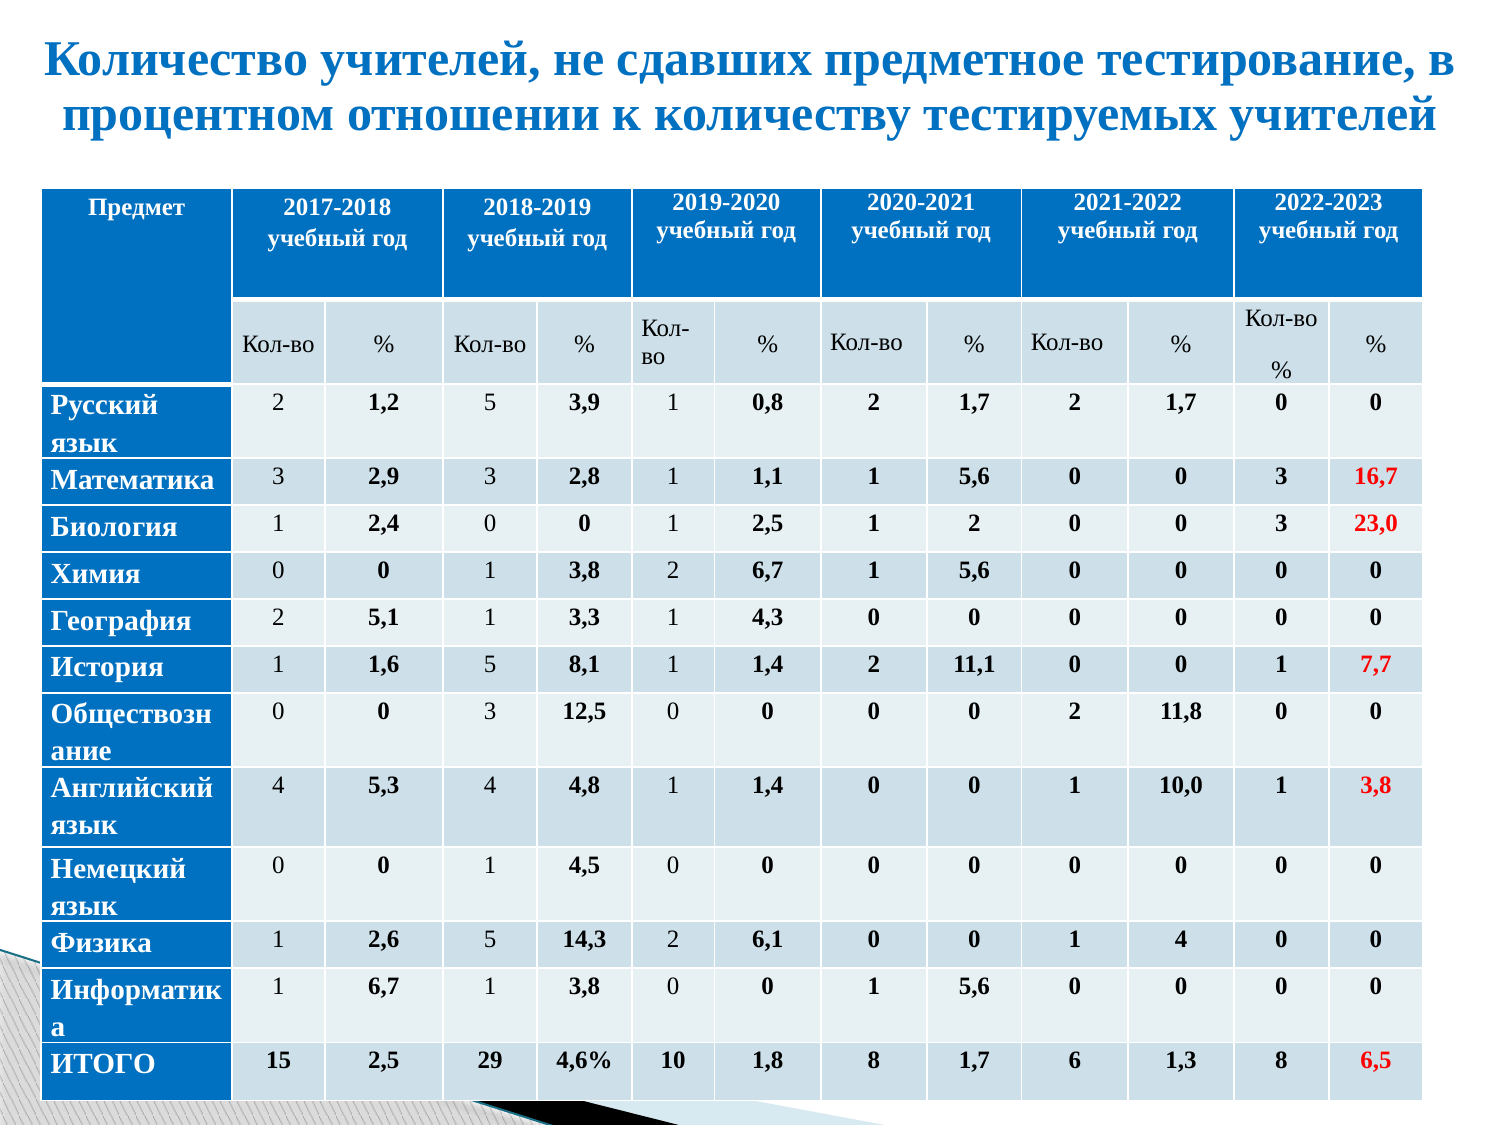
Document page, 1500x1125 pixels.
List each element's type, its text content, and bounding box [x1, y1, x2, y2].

table_cell 4,6% [538, 1043, 631, 1100]
table_cell 0 [326, 694, 442, 766]
table_cell 0 [1330, 848, 1422, 920]
table_cell 0 [715, 694, 820, 766]
table_cell 0 [1022, 506, 1127, 551]
table_cell Кол-во [233, 302, 324, 383]
table_cell 0 [1022, 553, 1127, 598]
table_cell География [42, 600, 231, 645]
table_cell 4 [444, 768, 536, 846]
table_cell 0 [1235, 600, 1328, 645]
table_cell 3 [1235, 459, 1328, 504]
table_cell 2 [633, 553, 714, 598]
table_cell 3 [233, 459, 324, 504]
table_cell Кол-во [822, 302, 926, 383]
table_header 2018-2019 учебный год [444, 189, 631, 297]
table_cell 0 [1330, 600, 1422, 645]
table_cell 3,8 [1330, 768, 1422, 846]
table_cell 0 [1330, 385, 1422, 457]
table_cell 2 [822, 385, 926, 457]
table_cell 11,1 [928, 647, 1021, 692]
table_cell Кол-во [633, 302, 714, 383]
table_cell 1 [444, 553, 536, 598]
table_cell 1 [1022, 768, 1127, 846]
table_cell 4,3 [715, 600, 820, 645]
table_cell 0 [1330, 969, 1422, 1042]
table_cell 1 [633, 600, 714, 645]
table_cell 0 [822, 848, 926, 920]
table_header 2019-2020 учебный год [633, 189, 820, 297]
table_cell 5,6 [928, 553, 1021, 598]
table_cell 0 [1022, 647, 1127, 692]
table_cell 1 [822, 553, 926, 598]
table_cell 5,6 [928, 969, 1021, 1042]
table_cell 23,0 [1330, 506, 1422, 551]
table_cell 0 [1129, 553, 1233, 598]
table_cell 1 [822, 459, 926, 504]
table_cell 0 [326, 553, 442, 598]
table_header 2022-2023 учебный год [1235, 189, 1422, 297]
table_cell Английский язык [42, 768, 231, 846]
table_cell 15 [233, 1043, 324, 1100]
table_cell 0 [928, 768, 1021, 846]
table_cell 0 [1235, 848, 1328, 920]
table_cell Немецкий язык [42, 848, 231, 920]
table_cell 1,4 [715, 647, 820, 692]
table_cell 0 [1235, 694, 1328, 766]
table_cell 12,5 [538, 694, 631, 766]
table_cell 0 [633, 848, 714, 920]
table_cell 0 [1235, 385, 1328, 457]
table_header 2021-2022 учебный год [1022, 189, 1233, 297]
table_cell Биология [42, 506, 231, 551]
table_cell Кол-во [444, 302, 536, 383]
table_cell 6,7 [715, 553, 820, 598]
table_cell 2,4 [326, 506, 442, 551]
table_cell 11,8 [1129, 694, 1233, 766]
table_cell 1 [633, 768, 714, 846]
table_cell 1 [444, 848, 536, 920]
table_cell 0 [928, 600, 1021, 645]
table_cell 0,8 [715, 385, 820, 457]
table_cell 1 [444, 600, 536, 645]
table_cell 0 [444, 506, 536, 551]
table_cell 1 [233, 647, 324, 692]
table_cell 5,6 [928, 459, 1021, 504]
table_cell 0 [633, 969, 714, 1042]
table_cell 1 [1235, 768, 1328, 846]
table_cell 3 [444, 694, 536, 766]
table_cell 1 [633, 647, 714, 692]
table_cell 0 [233, 848, 324, 920]
table_cell 0 [1330, 553, 1422, 598]
table_cell 2 [233, 600, 324, 645]
table_cell 6 [1022, 1043, 1127, 1100]
table_cell 0 [822, 600, 926, 645]
table_cell 0 [928, 848, 1021, 920]
table_cell 4,8 [538, 768, 631, 846]
table_cell 1,7 [1129, 385, 1233, 457]
title Количество учителей, не сдавших предметное тестирование, в процентном отношении к количеству тестируемых учителей [0, 3, 1500, 169]
table_cell 0 [715, 848, 820, 920]
table_cell 3,3 [538, 600, 631, 645]
table_cell История [42, 647, 231, 692]
table_cell 0 [715, 969, 820, 1042]
table_cell 4,5 [538, 848, 631, 920]
table_cell 0 [822, 922, 926, 967]
table_cell 1 [233, 969, 324, 1042]
table_cell 10 [633, 1043, 714, 1100]
table_cell 0 [1022, 848, 1127, 920]
table_cell 0 [326, 848, 442, 920]
table_cell 1 [1235, 647, 1328, 692]
table_cell % [326, 302, 442, 383]
table_cell 0 [633, 694, 714, 766]
table_cell 2,8 [538, 459, 631, 504]
table_cell 16,7 [1330, 459, 1422, 504]
table_cell 2 [633, 922, 714, 967]
table_cell 0 [1129, 600, 1233, 645]
table_cell 0 [1022, 969, 1127, 1042]
table_cell 3,8 [538, 969, 631, 1042]
table_cell 1,6 [326, 647, 442, 692]
table_cell 1,7 [928, 1043, 1021, 1100]
table_cell 5 [444, 385, 536, 457]
table_cell 0 [1235, 922, 1328, 967]
table_cell 8 [822, 1043, 926, 1100]
table_cell 0 [928, 922, 1021, 967]
table_cell 0 [1330, 922, 1422, 967]
table_cell 0 [1330, 694, 1422, 766]
table_cell 0 [538, 506, 631, 551]
table_cell 1 [822, 969, 926, 1042]
table_cell 2,5 [715, 506, 820, 551]
table_cell 0 [1129, 969, 1233, 1042]
table_cell 0 [1235, 969, 1328, 1042]
table_cell 2 [928, 506, 1021, 551]
table_cell 1,7 [928, 385, 1021, 457]
table_cell 1 [444, 969, 536, 1042]
table_cell 3,8 [538, 553, 631, 598]
table_cell 1 [633, 385, 714, 457]
table_cell 2 [822, 647, 926, 692]
table_cell 1 [633, 459, 714, 504]
table_cell 14,3 [538, 922, 631, 967]
table_cell 8,1 [538, 647, 631, 692]
table_cell 5,3 [326, 768, 442, 846]
table_cell 0 [1235, 553, 1328, 598]
table_cell 10,0 [1129, 768, 1233, 846]
table_cell Математика [42, 459, 231, 504]
table_cell 8 [1235, 1043, 1328, 1100]
table_cell 1,2 [326, 385, 442, 457]
table_cell Обществознание [42, 694, 231, 766]
table_cell Физика [42, 922, 231, 967]
table_cell 5,1 [326, 600, 442, 645]
table_cell 1 [233, 922, 324, 967]
table_cell 4 [233, 768, 324, 846]
table_cell 0 [233, 553, 324, 598]
table_cell 0 [1022, 459, 1127, 504]
table_cell 2,6 [326, 922, 442, 967]
table_cell 3,9 [538, 385, 631, 457]
table_cell Химия [42, 553, 231, 598]
table_cell 2 [233, 385, 324, 457]
table_cell 1,3 [1129, 1043, 1233, 1100]
table_cell 1,8 [715, 1043, 820, 1100]
table_cell 5 [444, 922, 536, 967]
table_cell 0 [822, 768, 926, 846]
table_cell 6,1 [715, 922, 820, 967]
table_cell 7,7 [1330, 647, 1422, 692]
table_cell 0 [1022, 600, 1127, 645]
table_cell 0 [822, 694, 926, 766]
table_cell % [538, 302, 631, 383]
table_cell 1,4 [715, 768, 820, 846]
table_cell 3 [1235, 506, 1328, 551]
table_cell 1 [822, 506, 926, 551]
table_cell 1 [633, 506, 714, 551]
table_cell Кол-во [1022, 302, 1127, 383]
table_header 2020-2021 учебный год [822, 189, 1021, 297]
table_cell 0 [1129, 459, 1233, 504]
table_cell 0 [233, 694, 324, 766]
table_cell 0 [1129, 647, 1233, 692]
table_cell 2,9 [326, 459, 442, 504]
table_cell 29 [444, 1043, 536, 1100]
table_cell 6,5 [1330, 1043, 1422, 1100]
table_header 2017-2018 учебный год [233, 189, 442, 297]
table_cell Информатика [42, 969, 231, 1042]
table_cell 1,1 [715, 459, 820, 504]
table_cell Кол-во % [1235, 302, 1328, 383]
table_cell 2 [1022, 694, 1127, 766]
table_cell ИТОГО [42, 1043, 231, 1100]
table_header Предмет [42, 189, 231, 382]
table_cell 1 [1022, 922, 1127, 967]
table_cell 6,7 [326, 969, 442, 1042]
table_cell 5 [444, 647, 536, 692]
table_cell % [928, 302, 1021, 383]
table_cell % [1330, 302, 1422, 383]
table_cell 1 [233, 506, 324, 551]
table_cell 2 [1022, 385, 1127, 457]
table_cell 4 [1129, 922, 1233, 967]
table_cell 2,5 [326, 1043, 442, 1100]
table_cell % [715, 302, 820, 383]
table_cell 0 [1129, 506, 1233, 551]
table_cell 3 [444, 459, 536, 504]
table_cell Русский язык [42, 387, 231, 457]
table_cell 0 [1129, 848, 1233, 920]
table_cell % [1129, 302, 1233, 383]
table_cell 0 [928, 694, 1021, 766]
